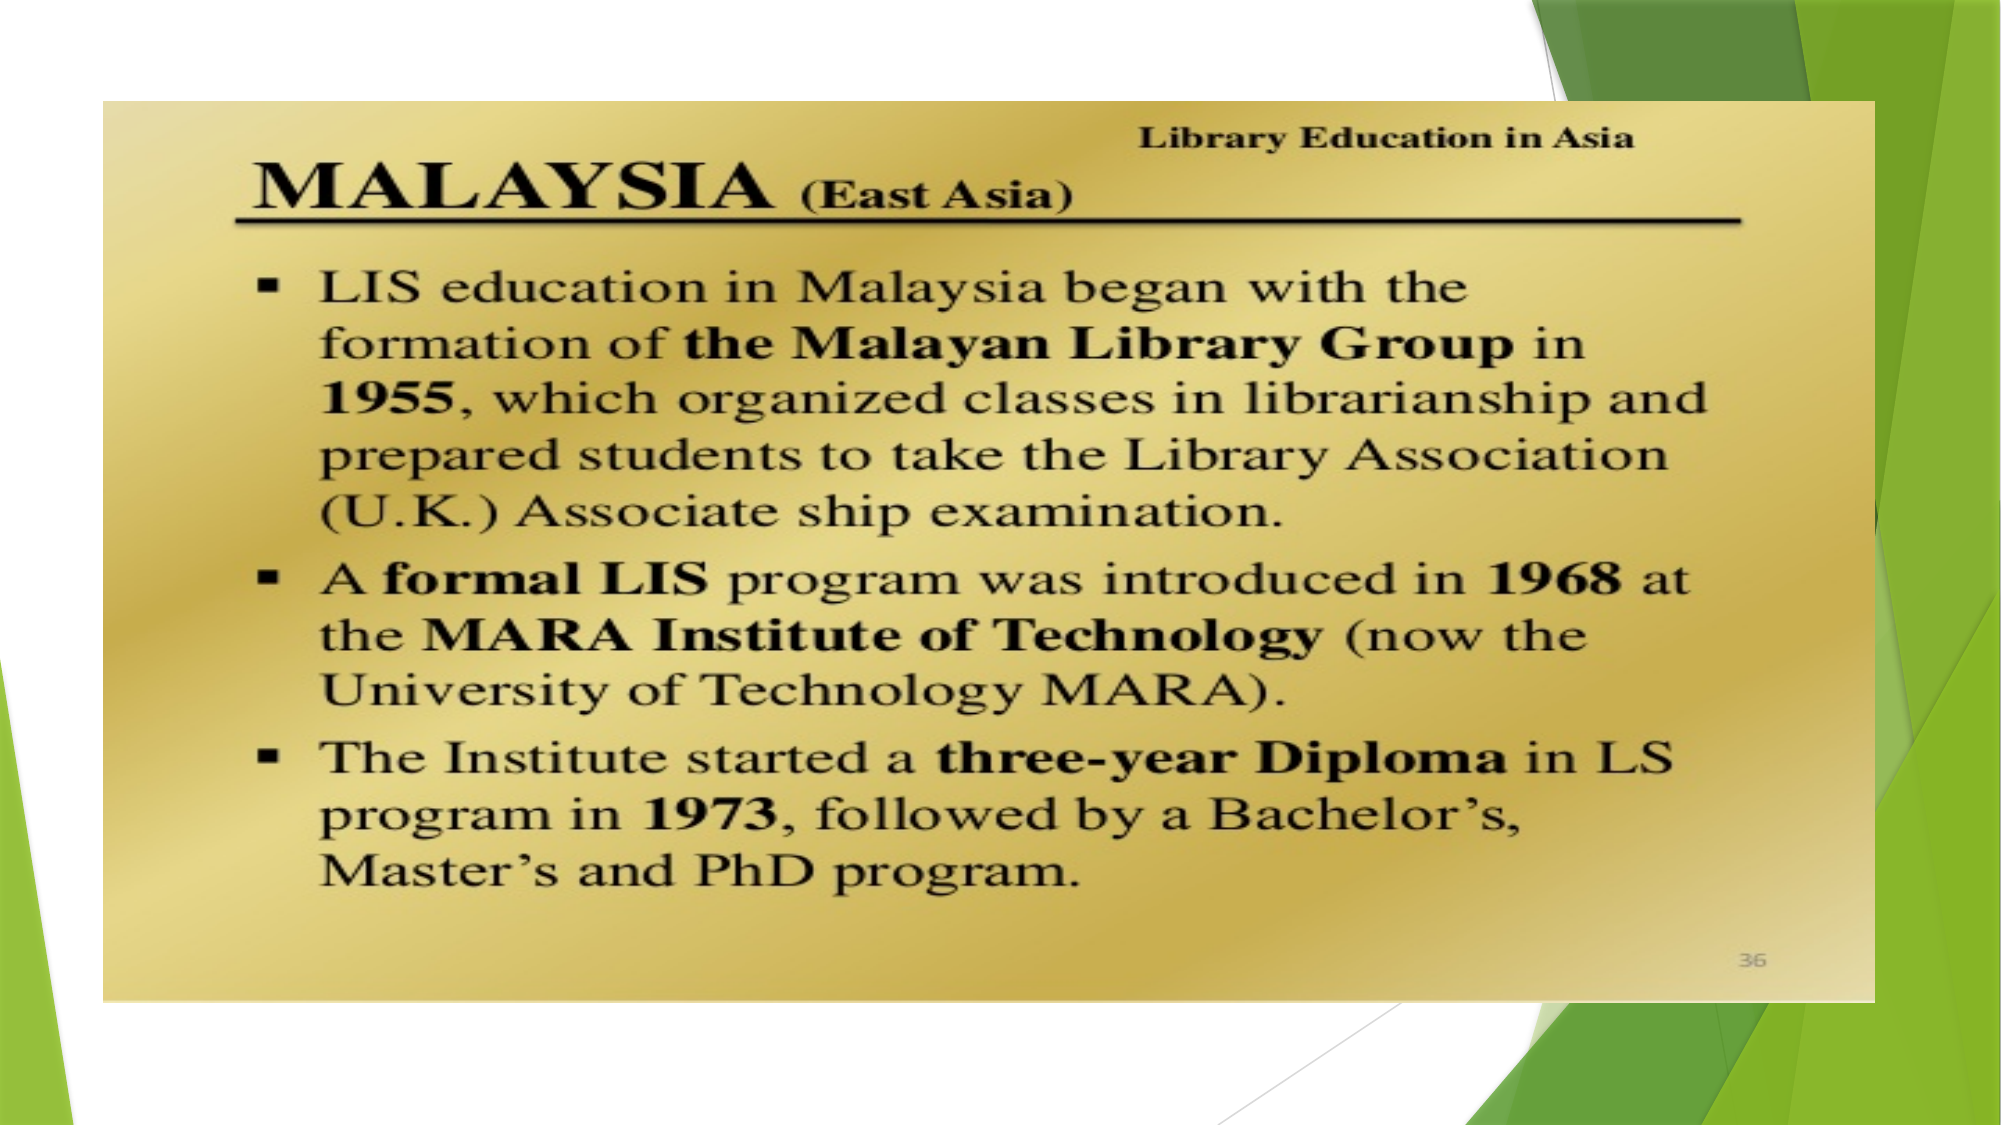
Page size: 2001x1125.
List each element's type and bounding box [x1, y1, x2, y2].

list [102, 100, 1876, 1004]
